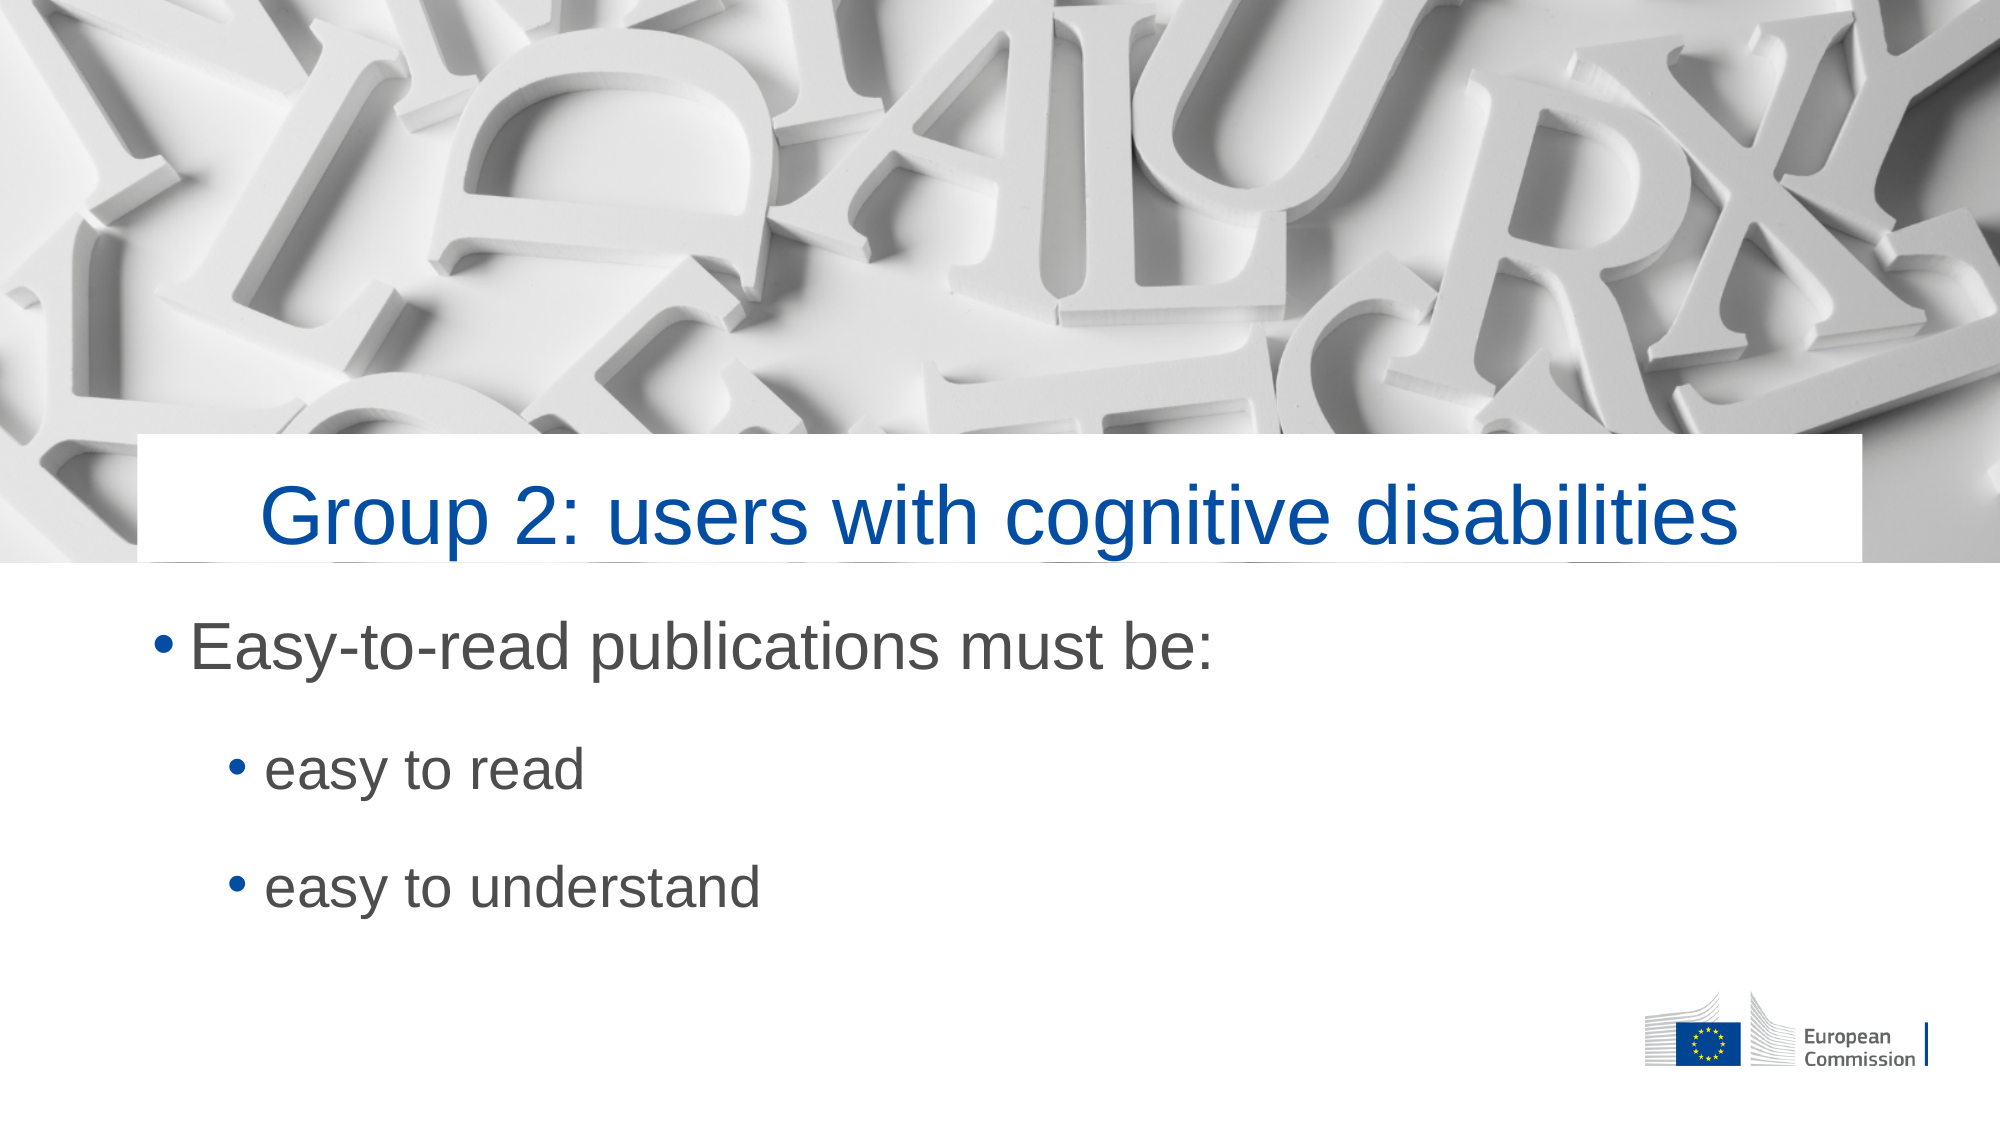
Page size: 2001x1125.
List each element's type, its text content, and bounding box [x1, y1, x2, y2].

picture [1645, 991, 1928, 1066]
picture [0, 0, 2000, 563]
list Easy-to-read publications must be: easy to read easy to understand [137, 595, 1863, 930]
